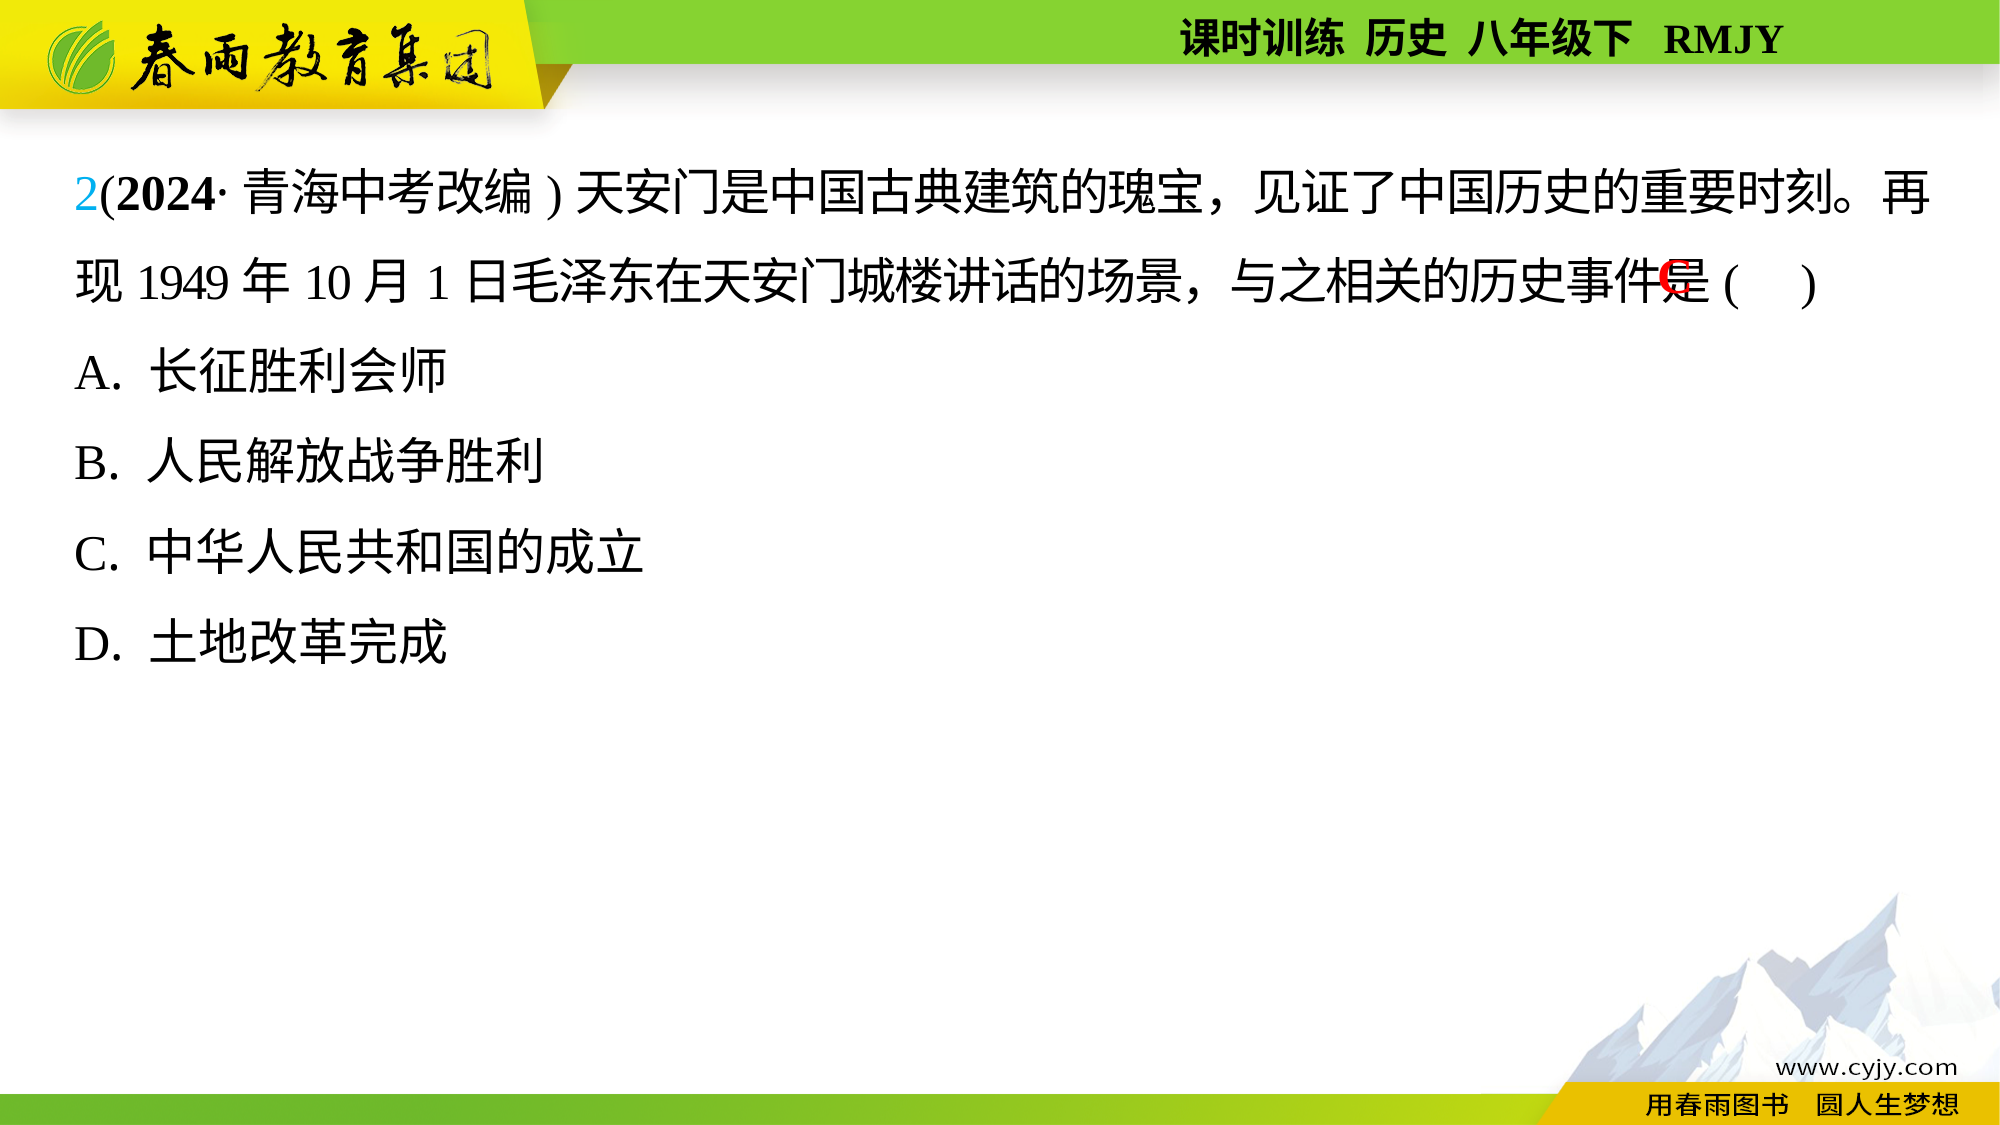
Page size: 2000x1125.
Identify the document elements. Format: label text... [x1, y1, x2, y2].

picture [0, 0, 2000, 1125]
list 2(2024·青海中考改编)天安门是中国古典建筑的瑰宝，见证了中国历史的重要时刻。再现1949年10月1日毛泽东在天安门城楼讲话的场景，与之相关的历史事件是( ) A. 长征胜利会师 B. 人民解放战争胜利 C. 中华人民共和国的成立 D. 土地改革完成 [59, 122, 1944, 683]
text_box C [1642, 236, 1708, 311]
